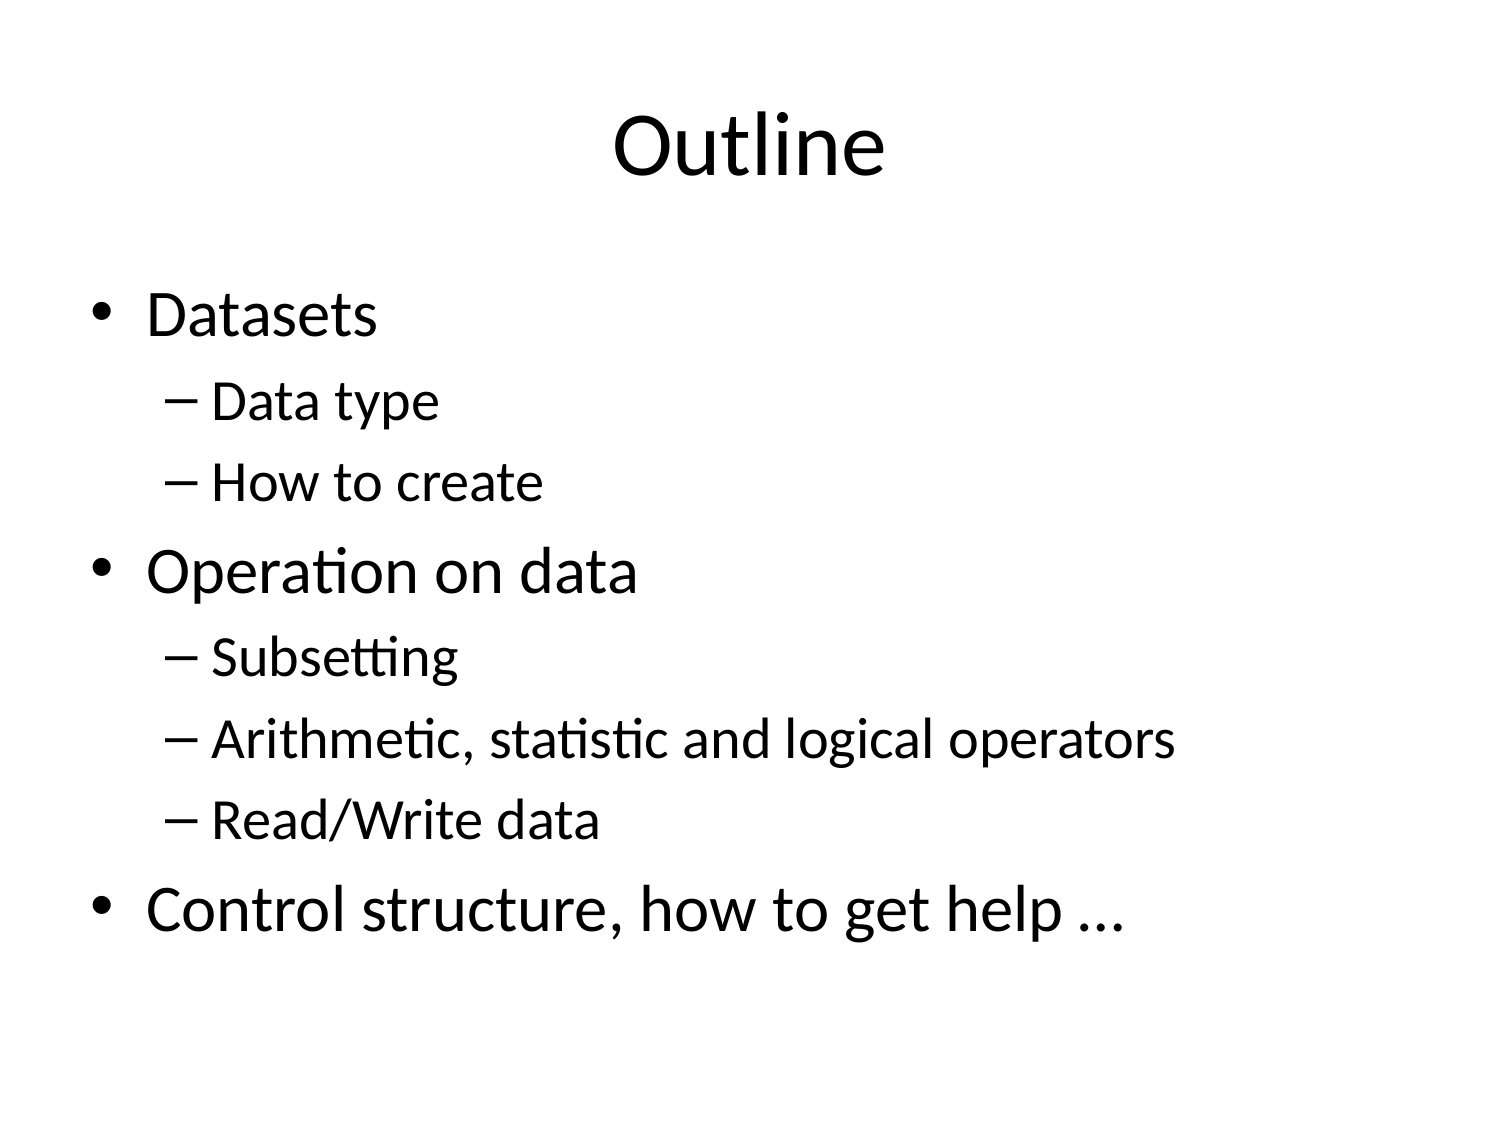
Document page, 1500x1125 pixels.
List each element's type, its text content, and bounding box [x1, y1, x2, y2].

list Datasets Data type How to create Operation on data Subsetting Arithmetic, statistic and logical operators Read/Write data Control structure, how to get help … [75, 262, 1425, 1005]
title Outline [75, 45, 1425, 233]
